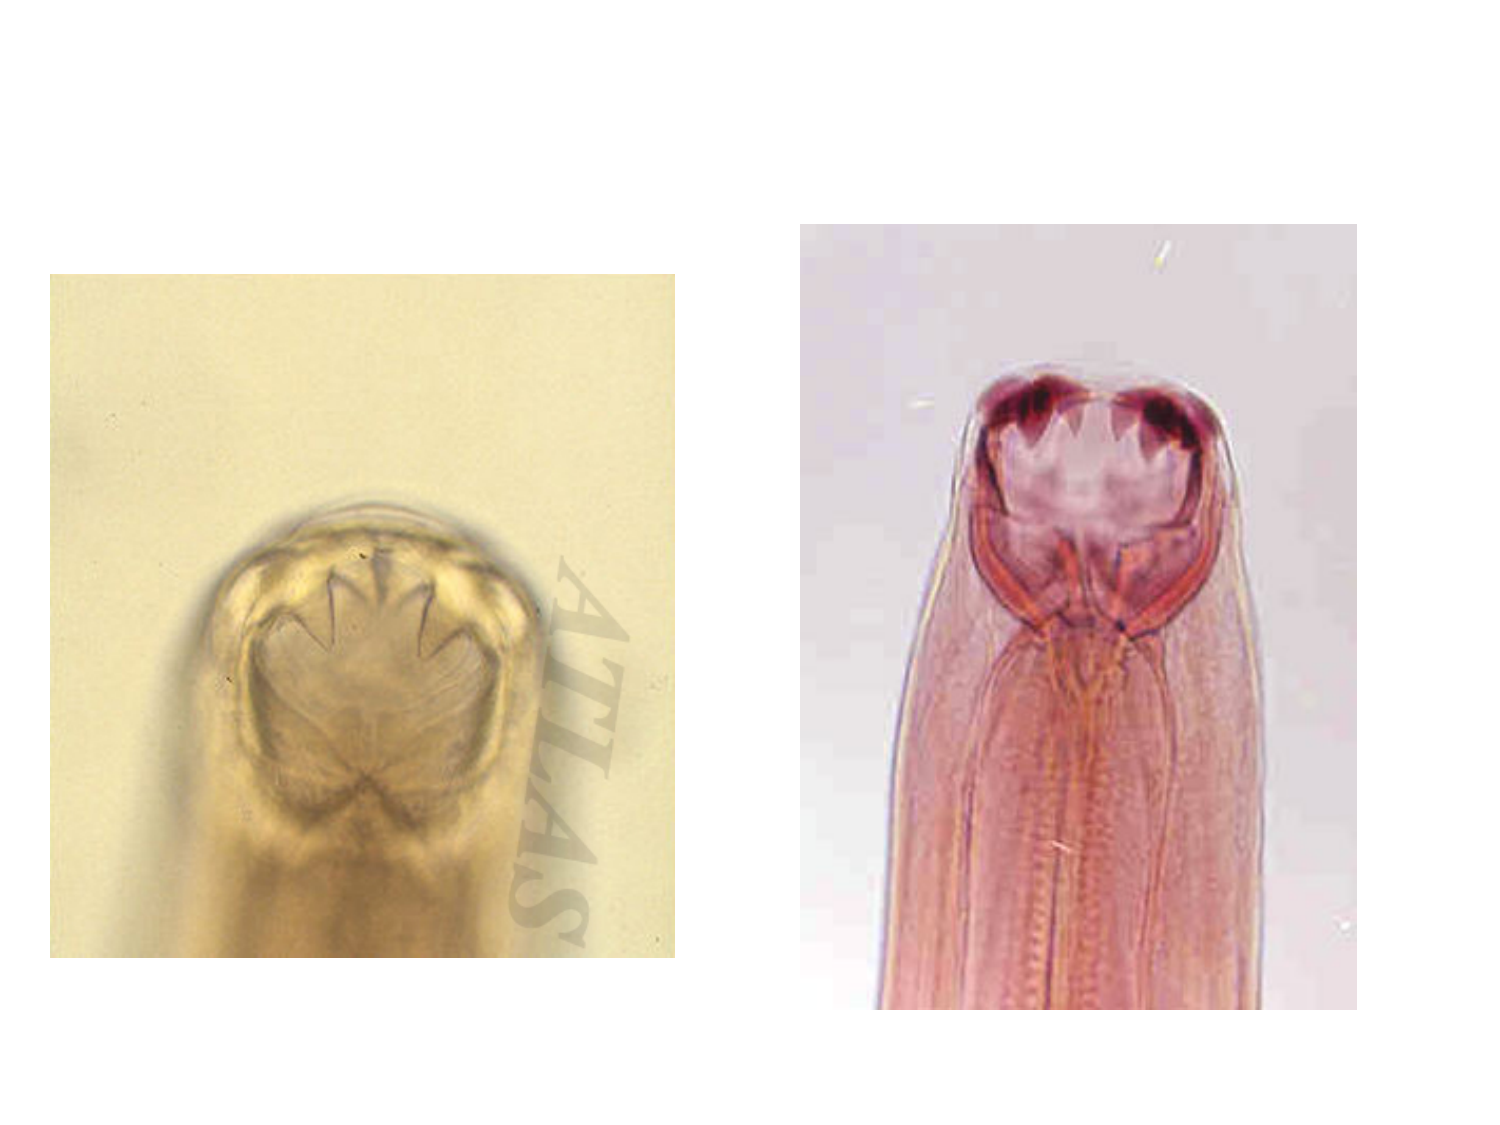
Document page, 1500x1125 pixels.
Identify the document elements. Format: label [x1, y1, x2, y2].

picture [49, 274, 676, 958]
picture [799, 224, 1358, 1010]
